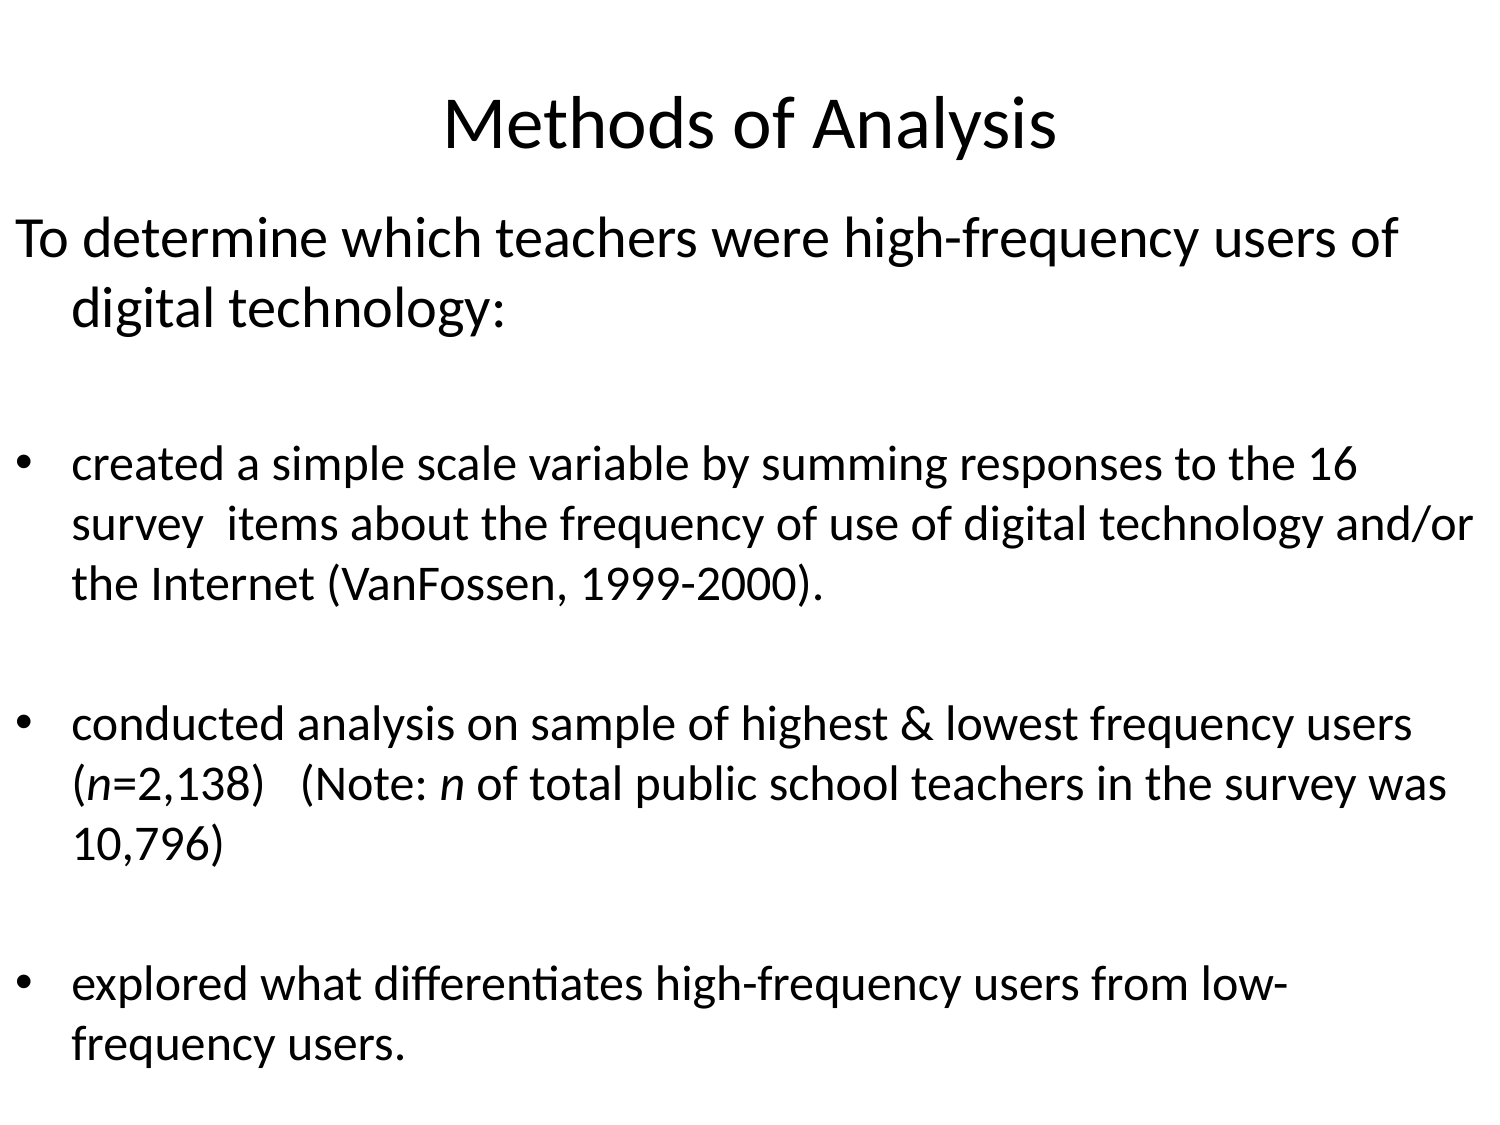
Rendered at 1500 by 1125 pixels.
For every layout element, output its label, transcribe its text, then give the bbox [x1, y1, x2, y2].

list To determine which teachers were high-frequency users of digital technology: created a simple scale variable by summing responses to the 16 survey items about the frequency of use of digital technology and/or the Internet (VanFossen, 1999-2000). conducted analysis on sample of highest & lowest frequency users (n=2,138) (Note: n of total public school teachers in the survey was 10,796) explored what differentiates high-frequency users from low-frequency users. [0, 192, 1500, 1091]
title Methods of Analysis [75, 45, 1425, 192]
